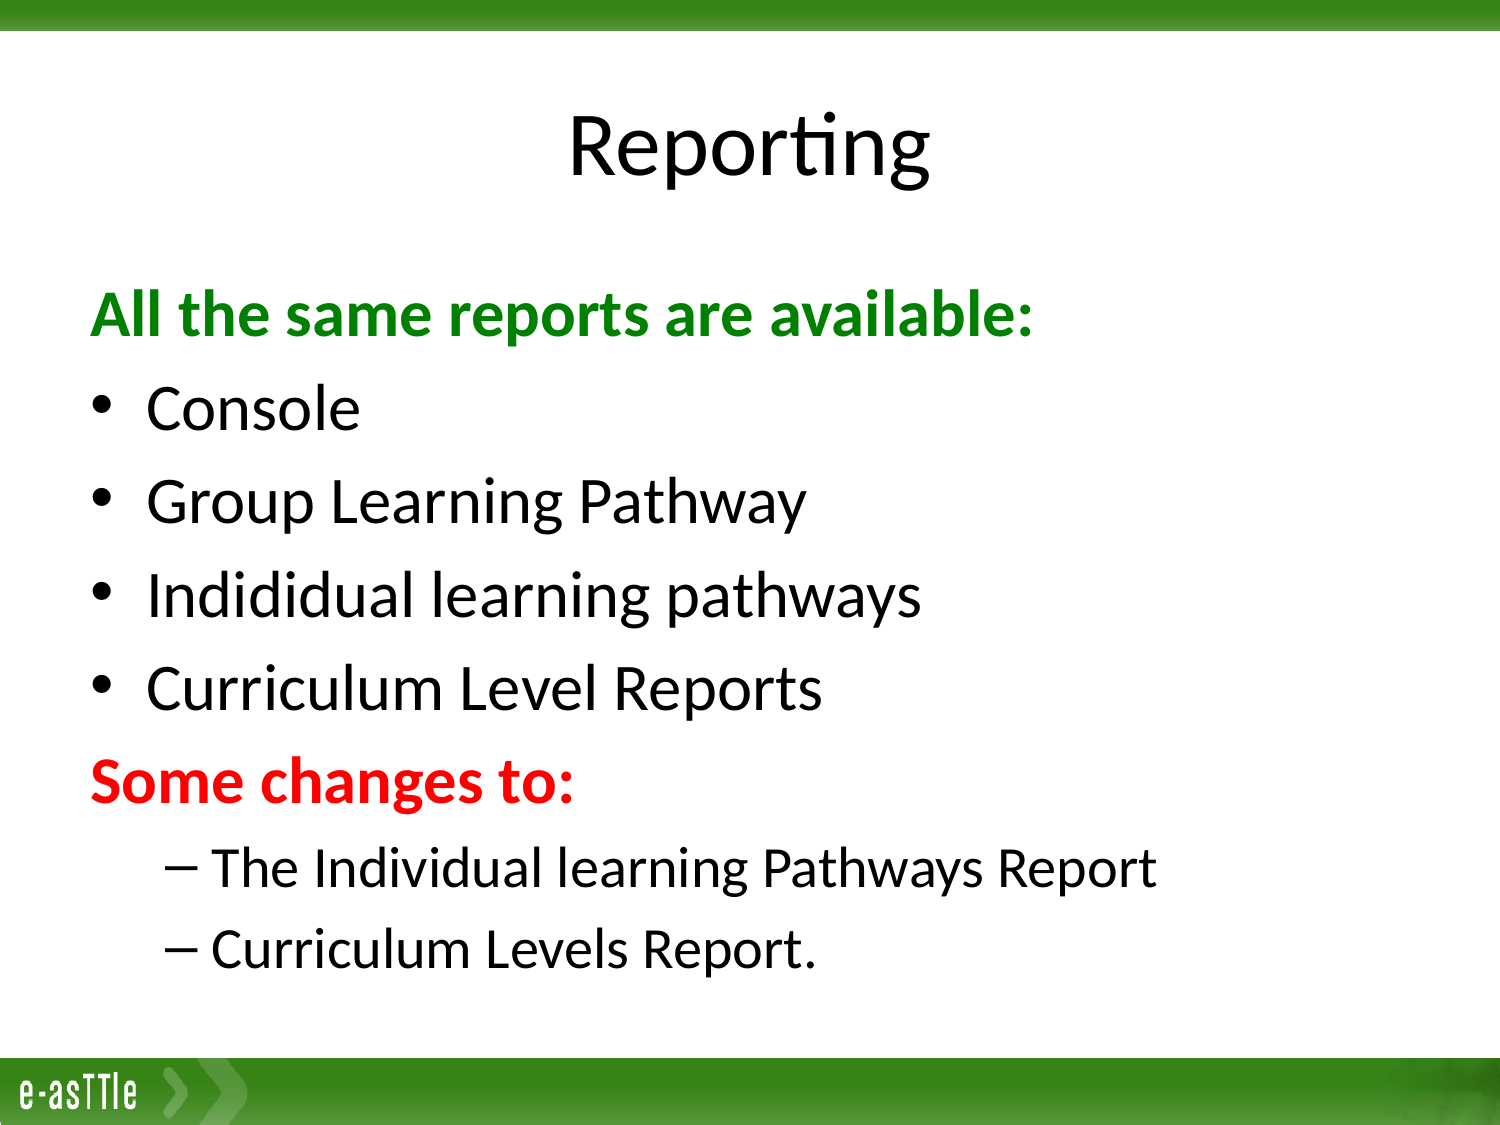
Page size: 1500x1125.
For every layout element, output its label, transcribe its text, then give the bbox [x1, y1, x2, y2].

list All the same reports are available: Console Group Learning Pathway Indididual learning pathways Curriculum Level Reports Some changes to: The Individual learning Pathways Report Curriculum Levels Report. [75, 262, 1425, 1005]
picture [0, 0, 1500, 31]
picture [0, 1058, 1500, 1125]
title Reporting [75, 45, 1425, 233]
